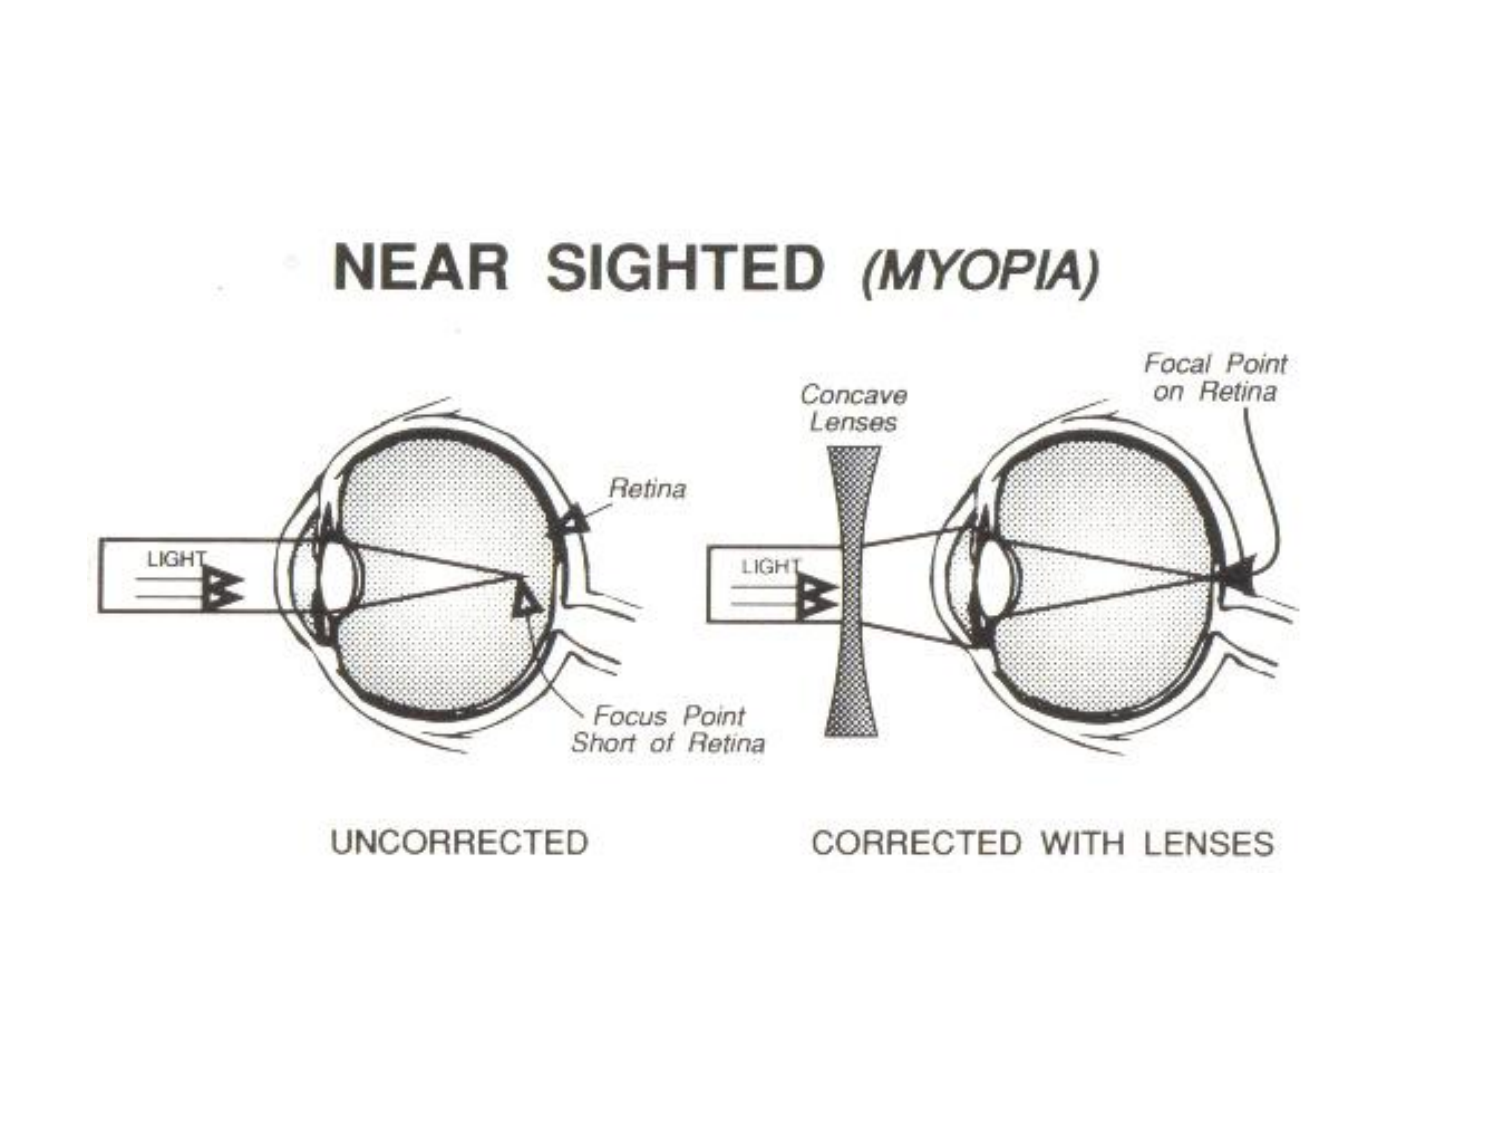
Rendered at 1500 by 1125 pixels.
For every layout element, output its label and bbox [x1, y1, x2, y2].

picture [87, 212, 1338, 873]
